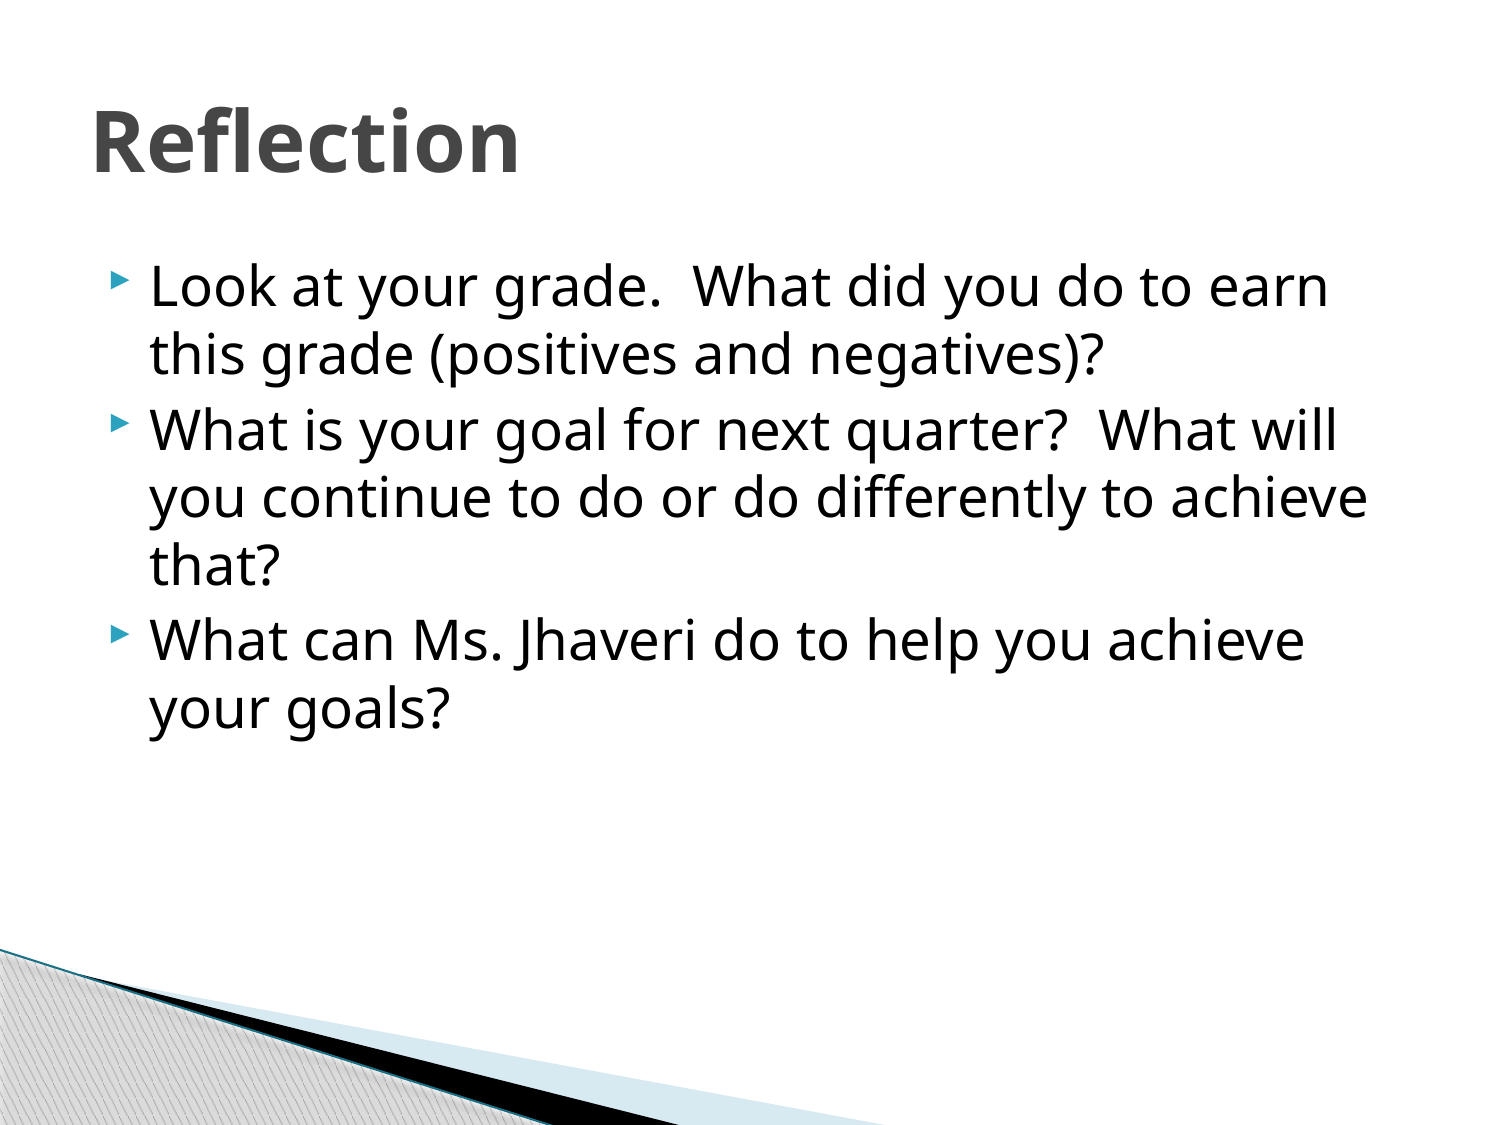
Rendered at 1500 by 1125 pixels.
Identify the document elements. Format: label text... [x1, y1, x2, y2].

title Reflection [75, 45, 1425, 233]
list Look at your grade. What did you do to earn this grade (positives and negatives)? What is your goal for next quarter? What will you continue to do or do differently to achieve that? What can Ms. Jhaveri do to help you achieve your goals? [75, 243, 1425, 986]
